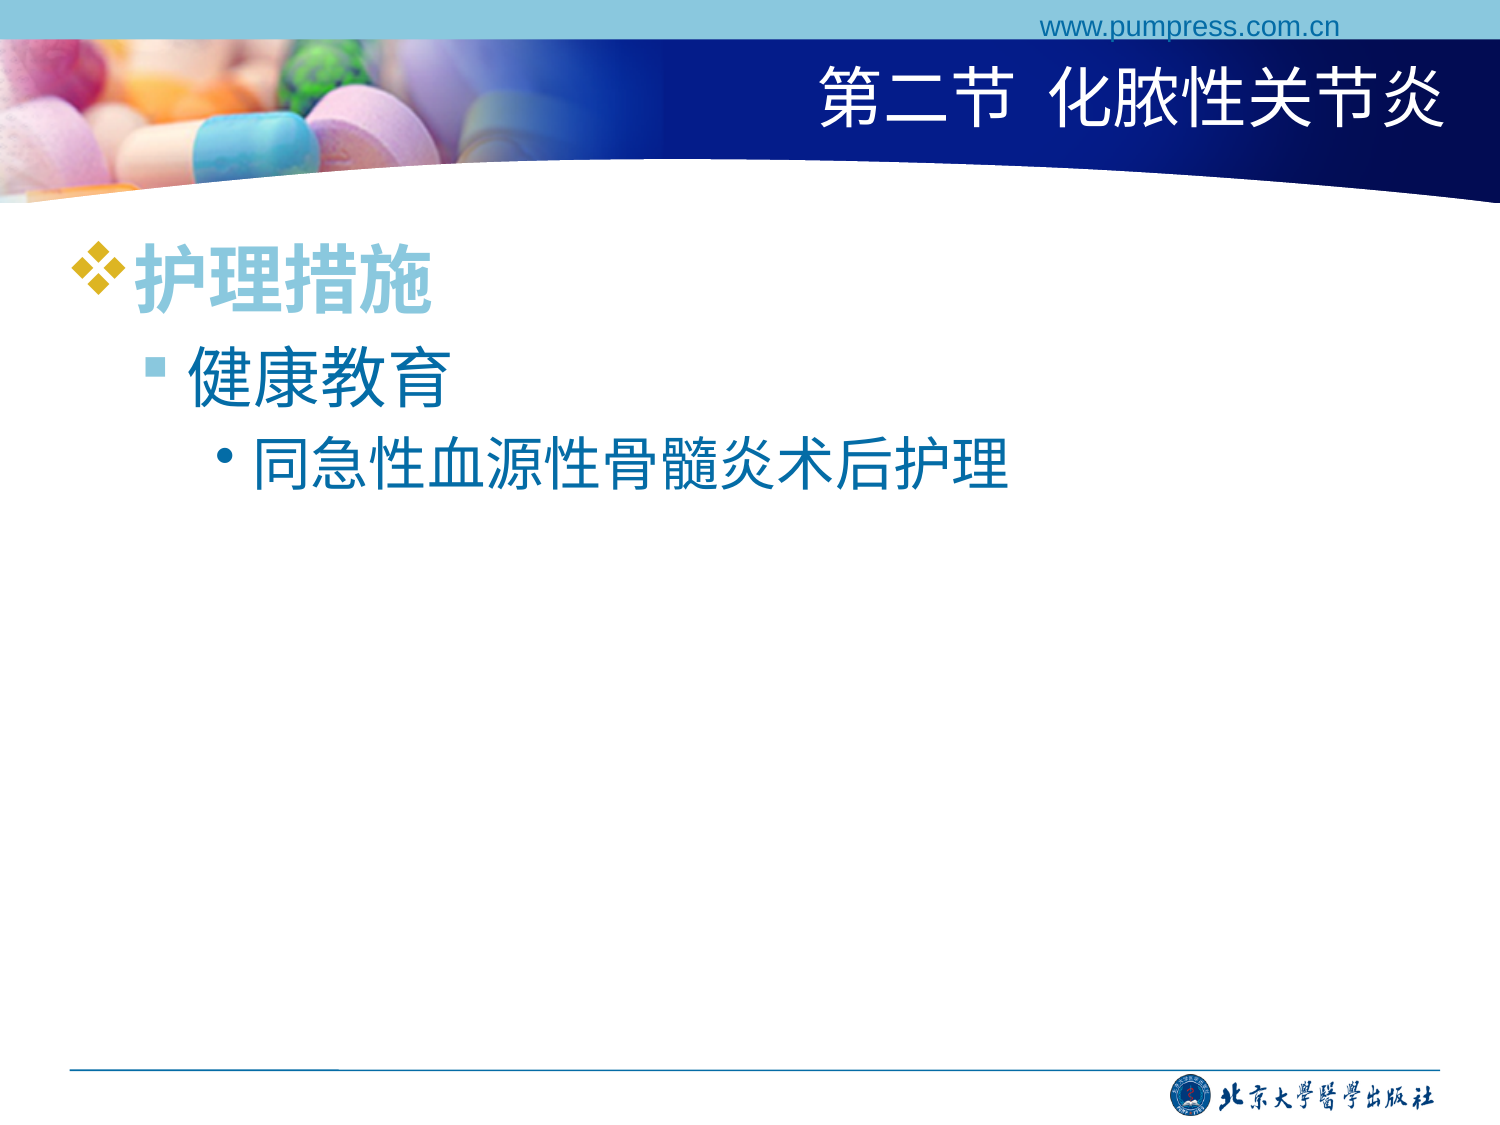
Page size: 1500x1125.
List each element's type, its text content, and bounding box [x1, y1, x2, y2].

list 护理措施 健康教育 同急性血源性骨髓炎术后护理 [49, 224, 1463, 1026]
title 第二节 化脓性关节炎 [137, 49, 1463, 143]
picture [0, 40, 1500, 203]
slide_number www.pumpress.com.cn [1025, 0, 1463, 38]
picture [1170, 1074, 1436, 1118]
